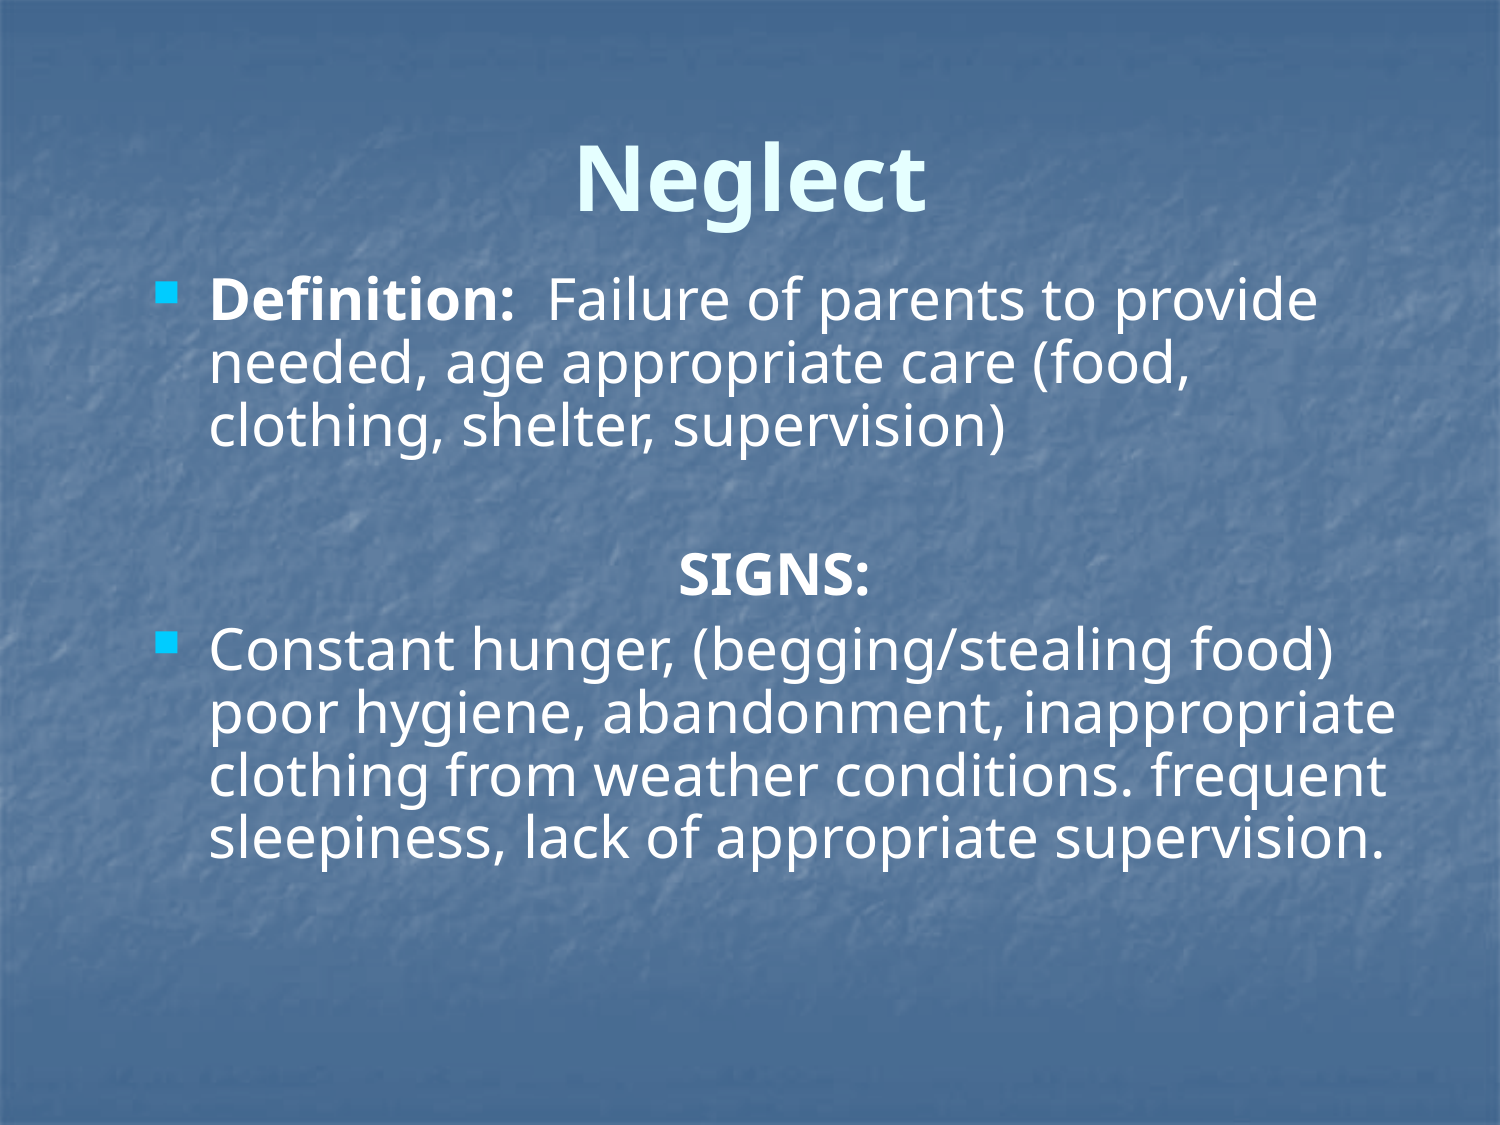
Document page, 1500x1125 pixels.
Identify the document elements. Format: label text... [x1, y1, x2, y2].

list Definition: Failure of parents to provide needed, age appropriate care (food, clothing, shelter, supervision) SIGNS: Constant hunger, (begging/stealing food) poor hygiene, abandonment, inappropriate clothing from weather conditions. frequent sleepiness, lack of appropriate supervision. [137, 262, 1413, 988]
title Neglect [75, 62, 1425, 288]
